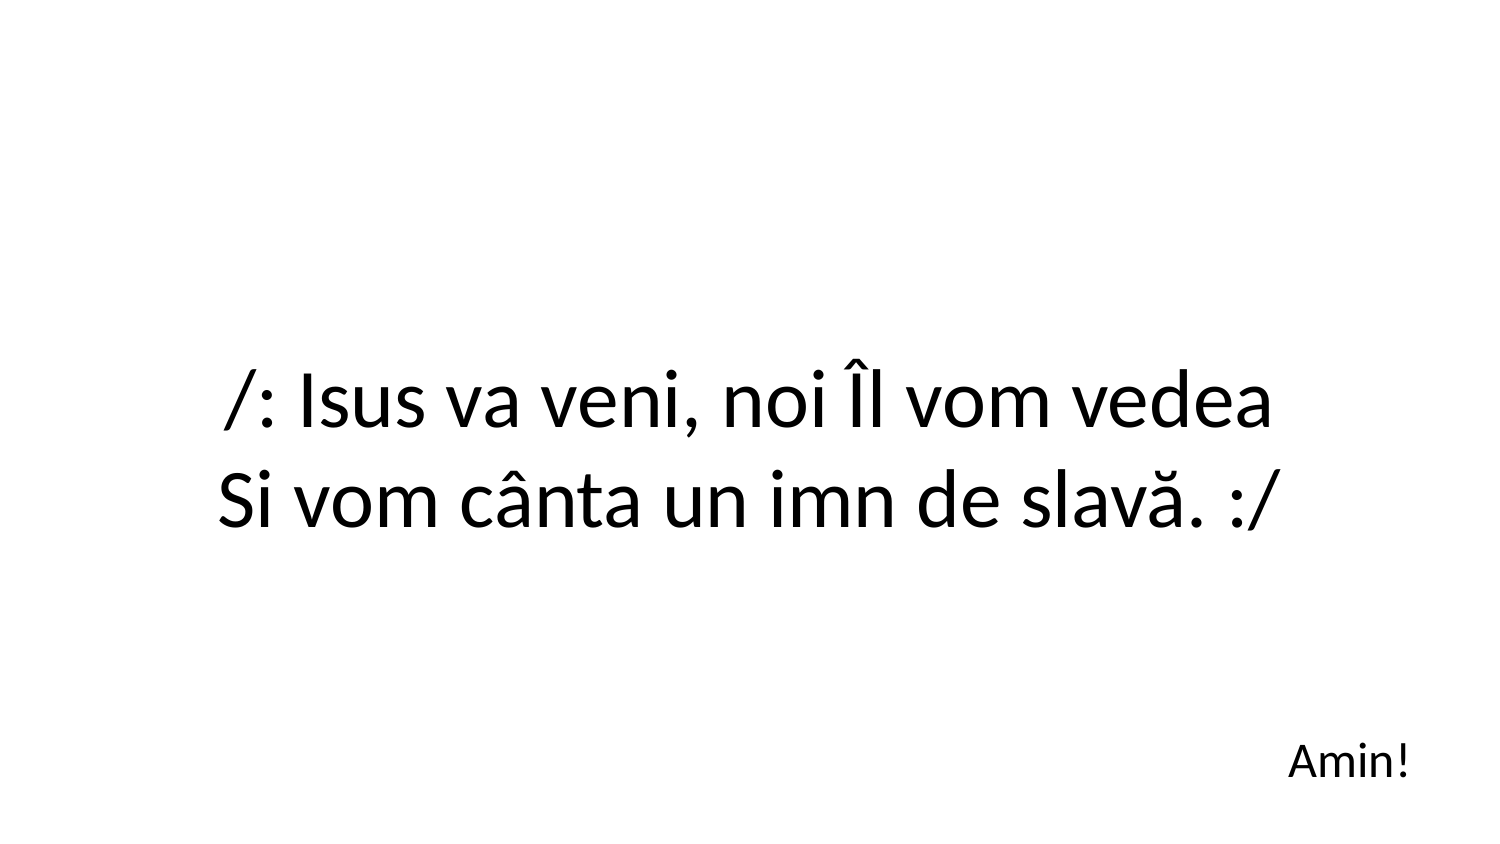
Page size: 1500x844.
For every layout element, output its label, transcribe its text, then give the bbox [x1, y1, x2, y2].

text_box Amin! [1273, 674, 1427, 795]
text_box /: Isus va veni, noi Îl vom vedea Si vom cânta un imn de slavă. :/ [203, 292, 1297, 552]
